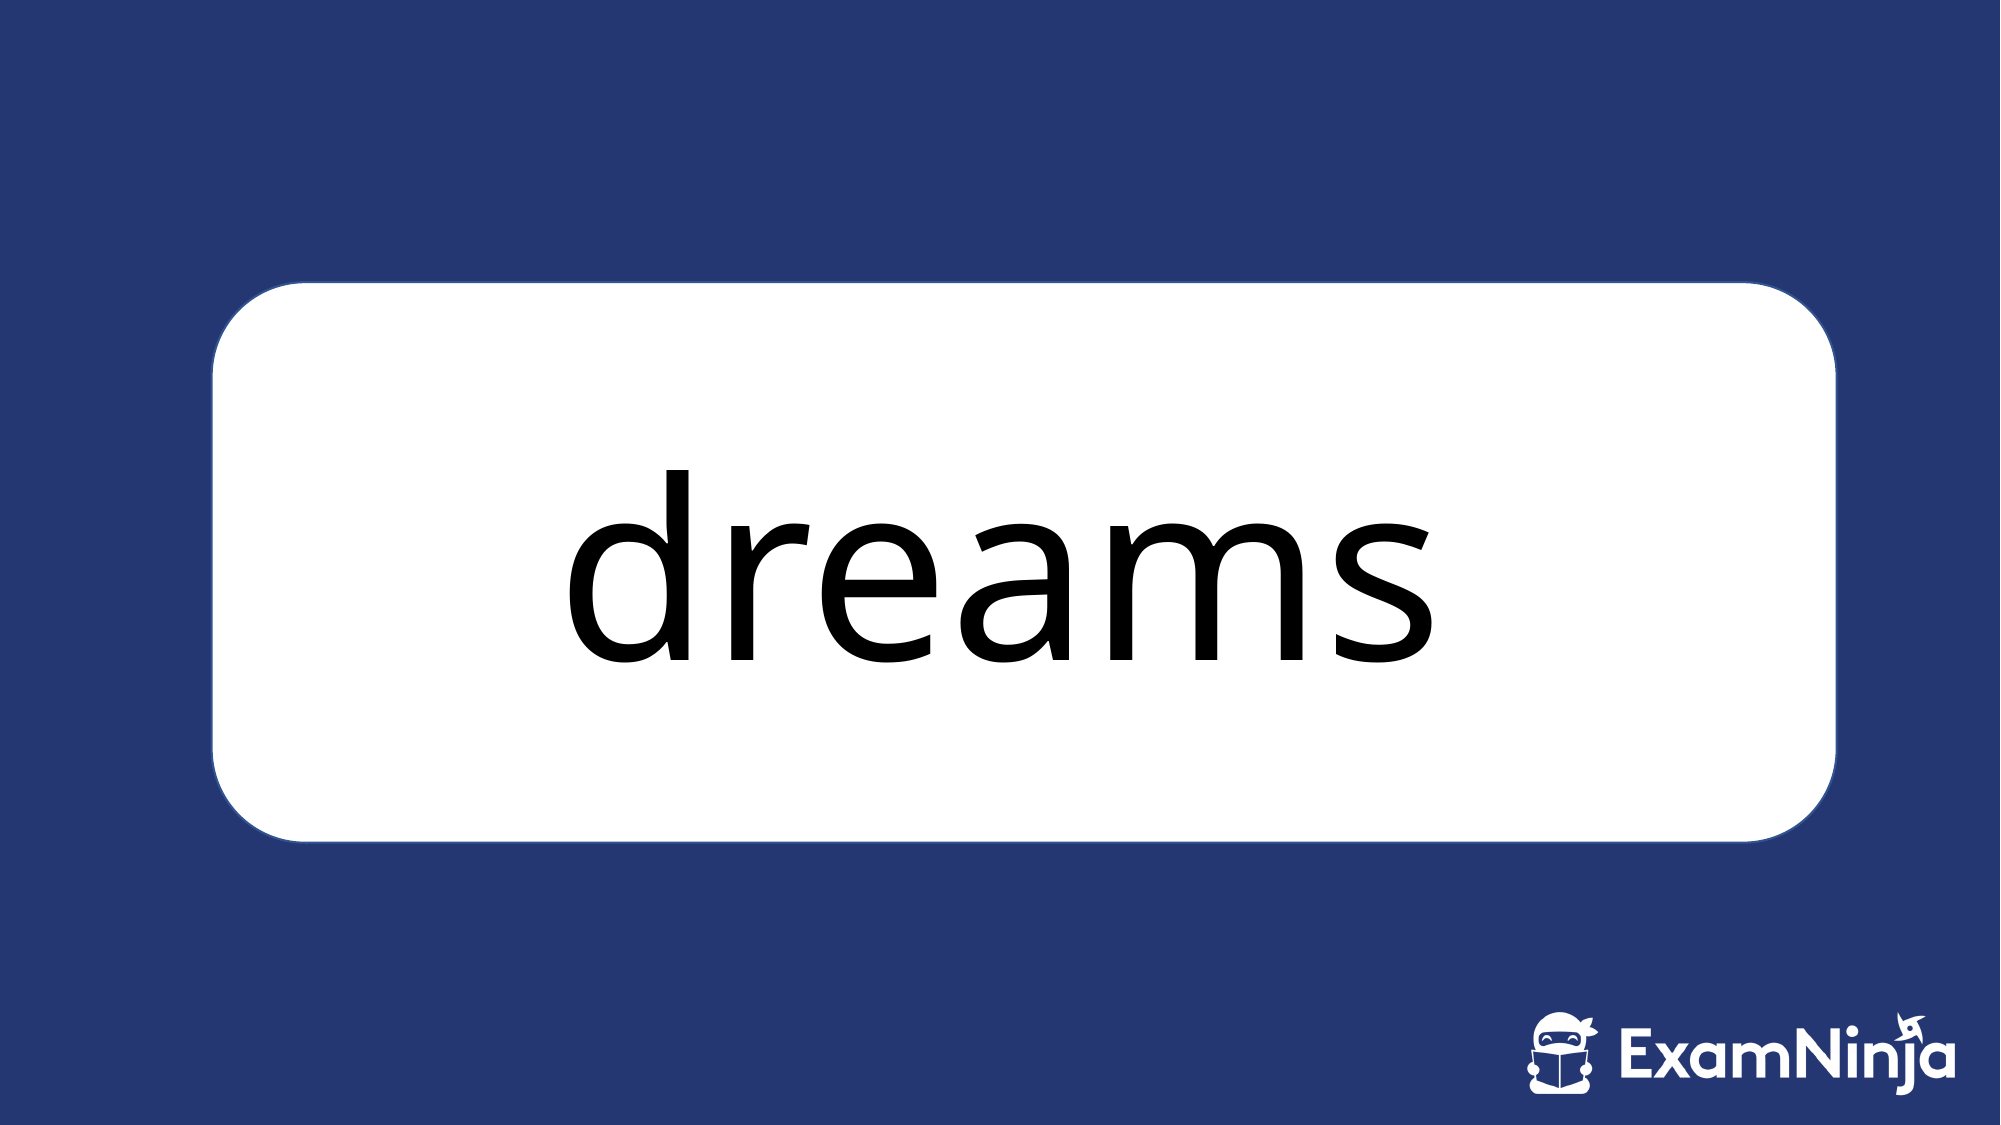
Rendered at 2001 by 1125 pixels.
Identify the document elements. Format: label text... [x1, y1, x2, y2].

text_box [210, 281, 1838, 403]
picture [1501, 1003, 1979, 1102]
text_box [210, 719, 1838, 844]
text_box dreams [143, 403, 1857, 719]
